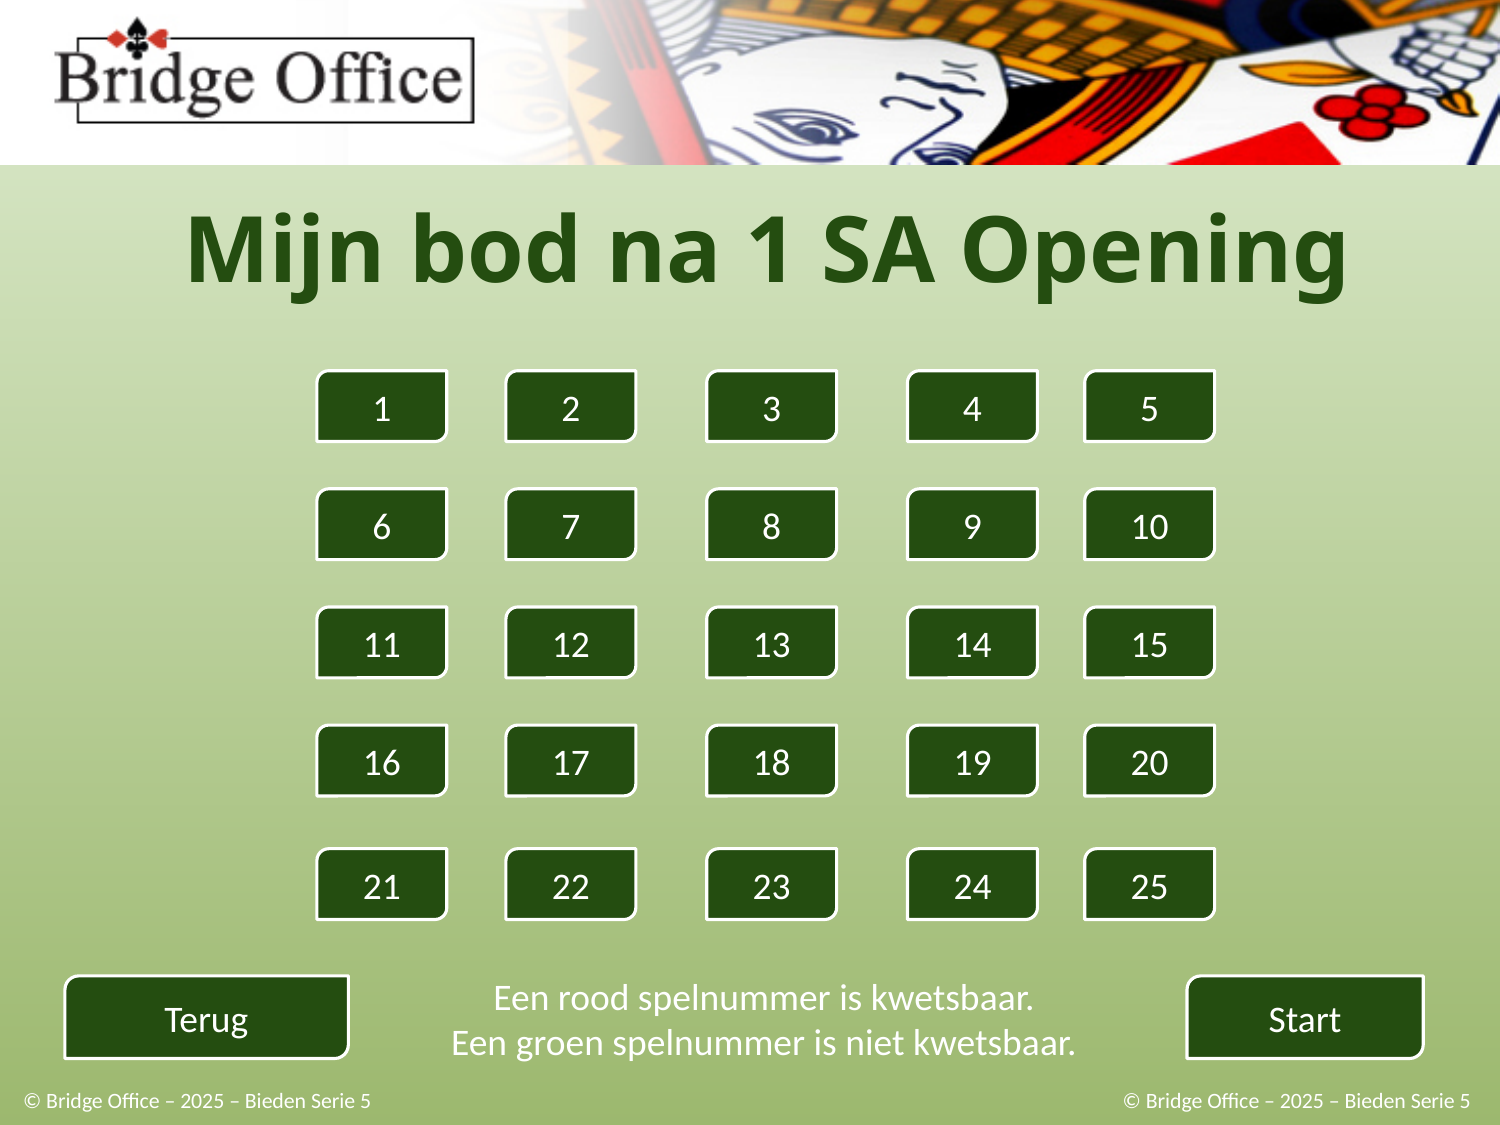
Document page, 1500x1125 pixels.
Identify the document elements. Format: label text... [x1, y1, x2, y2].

text_box Een rood spelnummer is kwetsbaar. Een groen spelnummer is niet kwetsbaar. [356, 965, 1172, 1071]
text_box 12 [504, 605, 638, 680]
text_box 25 [1083, 847, 1217, 922]
text_box 19 [905, 723, 1039, 798]
text_box 15 [1083, 605, 1217, 680]
picture [0, 0, 1500, 166]
text_box 8 [705, 487, 839, 562]
text_box 20 [1083, 723, 1217, 798]
text_box 3 [705, 369, 839, 444]
text_box 21 [315, 847, 449, 922]
text_box 14 [905, 605, 1039, 680]
text_box © Bridge Office – 2025 – Bieden Serie 5 [1107, 1079, 1500, 1121]
text_box Terug [63, 974, 350, 1061]
text_box 18 [705, 723, 839, 798]
text_box 11 [315, 605, 449, 680]
text_box © Bridge Office – 2025 – Bieden Serie 5 [8, 1079, 393, 1121]
text_box 1 [315, 369, 449, 444]
text_box 5 [1083, 369, 1217, 444]
text_box 22 [504, 847, 638, 922]
text_box 10 [1083, 487, 1217, 562]
text_box 23 [705, 847, 839, 922]
text_box 2 [504, 369, 638, 444]
text_box Mijn bod na 1 SA Opening [64, 183, 1470, 309]
text_box 7 [504, 487, 638, 562]
text_box 24 [905, 847, 1039, 922]
text_box 9 [905, 487, 1039, 562]
text_box 13 [705, 605, 839, 680]
text_box 17 [504, 723, 638, 798]
text_box 4 [905, 369, 1039, 444]
text_box 16 [315, 723, 449, 798]
text_box Start [1185, 974, 1425, 1061]
text_box 6 [315, 487, 449, 562]
